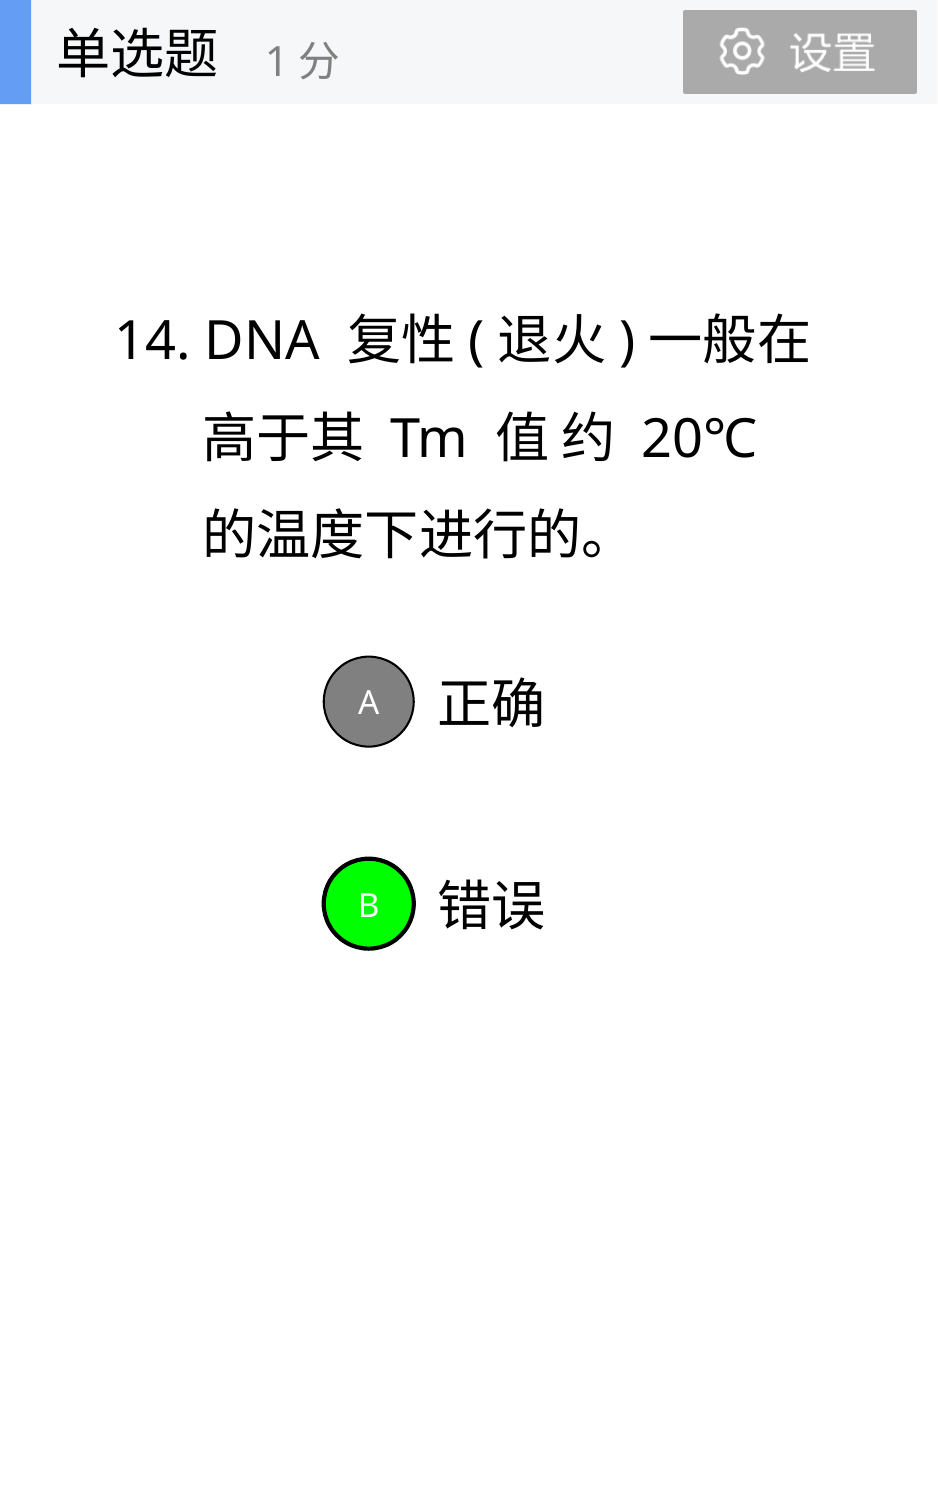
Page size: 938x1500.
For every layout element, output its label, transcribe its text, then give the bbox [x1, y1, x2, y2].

text_box 14. DNA 复性(退火)一般在高于其 Tm 值 约 20℃ 的温度下进行的。 [98, 265, 839, 574]
text_box A [322, 655, 415, 748]
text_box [0, 0, 938, 105]
text_box 错误 [422, 863, 578, 945]
picture [683, 10, 917, 94]
text_box B [322, 857, 415, 950]
text_box 正确 [422, 661, 578, 743]
